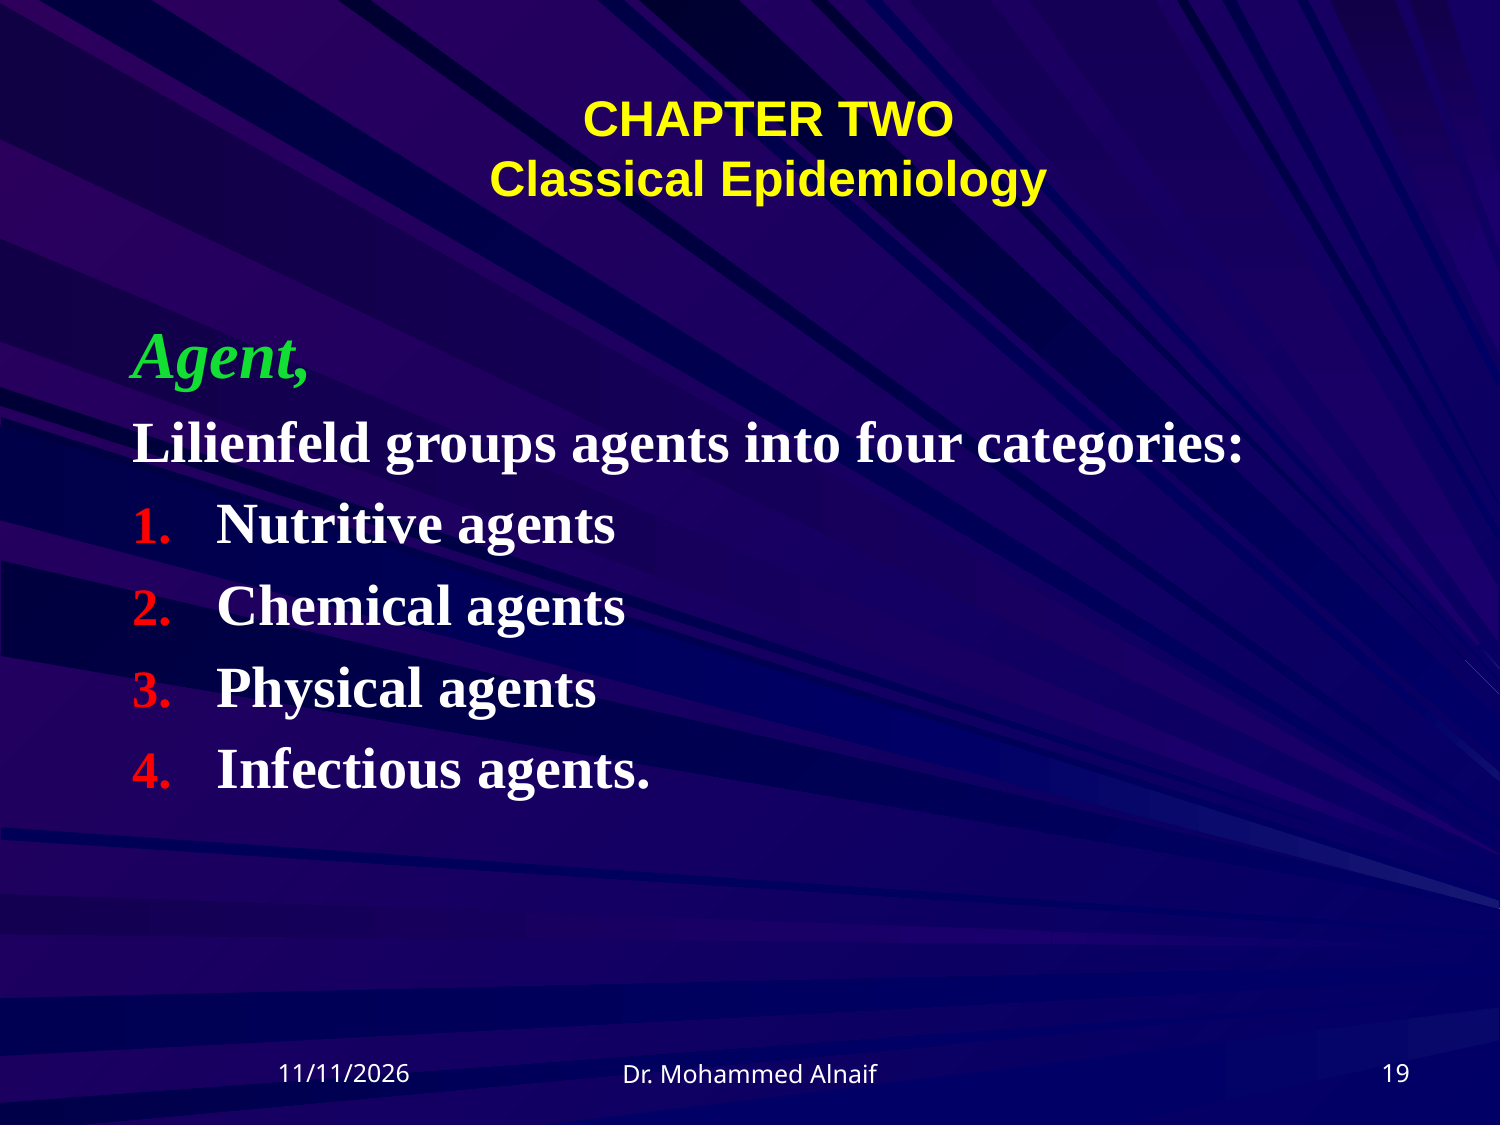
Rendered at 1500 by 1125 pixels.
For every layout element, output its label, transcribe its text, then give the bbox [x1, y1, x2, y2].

slide_number 19 [1074, 1023, 1426, 1100]
title CHAPTER TWO Classical Epidemiology [93, 23, 1444, 270]
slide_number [74, 1023, 426, 1100]
footer Dr. Mohammed Alnaif [512, 1024, 988, 1101]
subtitle Agent, Lilienfeld groups agents into four categories: Nutritive agents Chemical agents Physical agents Infectious agents. [116, 304, 1407, 926]
